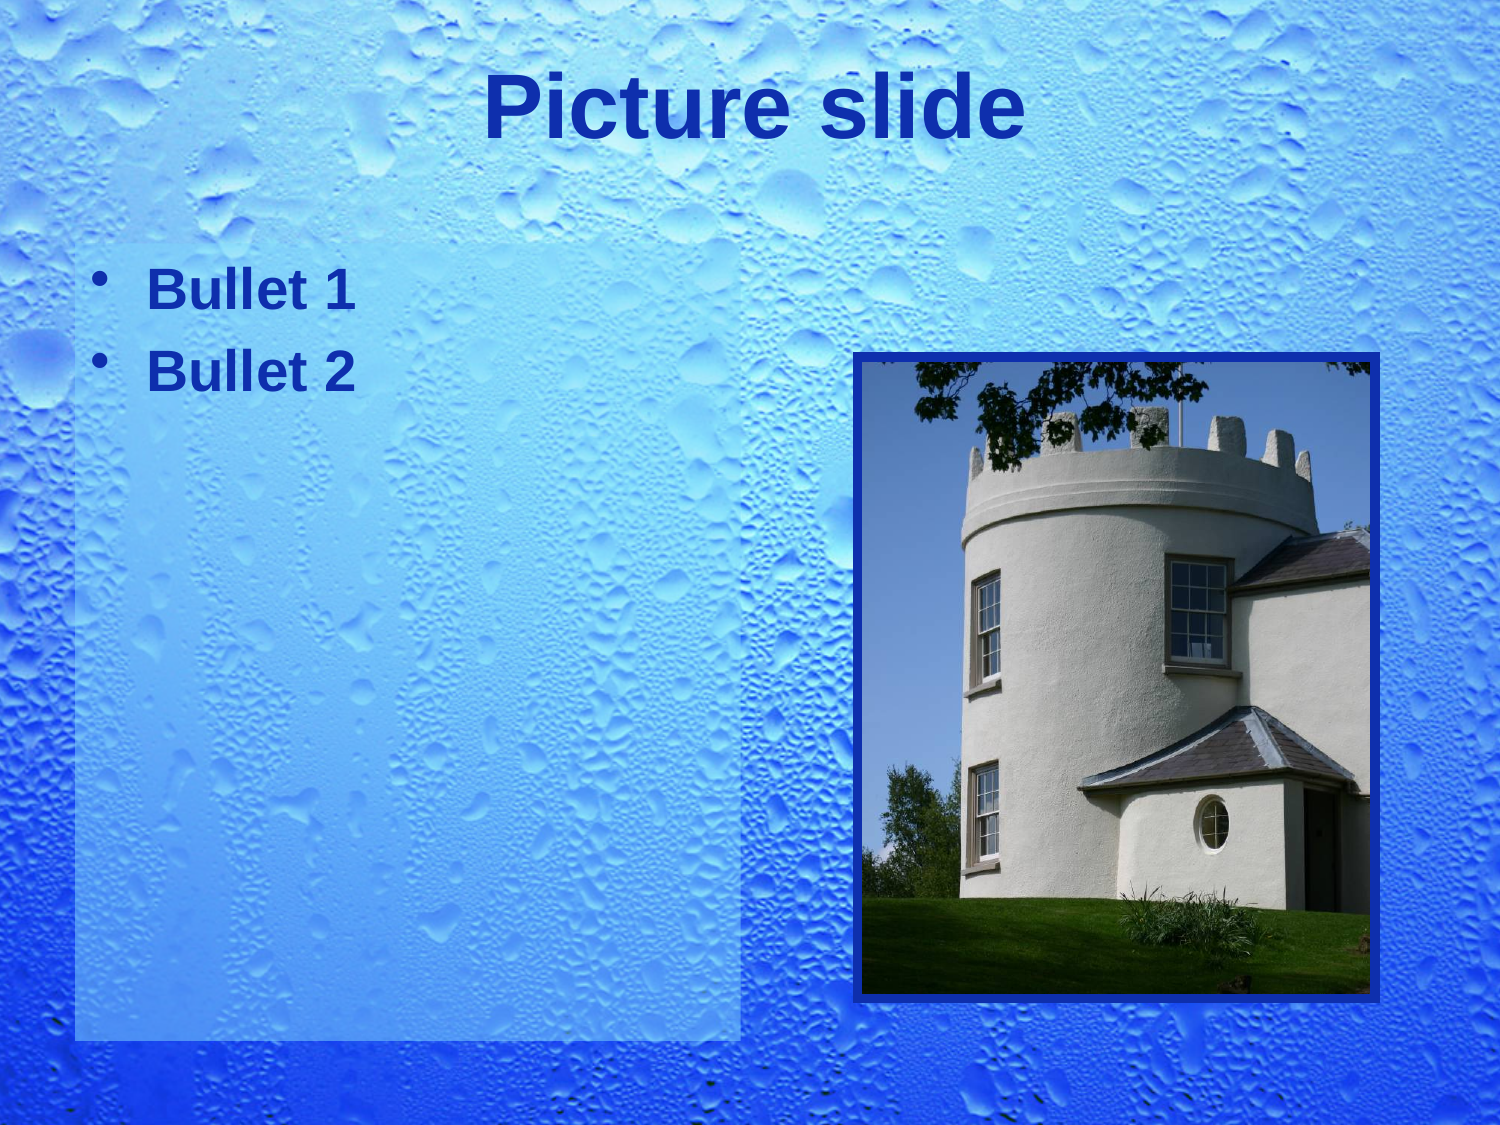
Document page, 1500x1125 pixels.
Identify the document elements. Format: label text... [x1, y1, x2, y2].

picture [0, 0, 1500, 1125]
list Bullet 1 Bullet 2 [75, 243, 741, 1041]
title Picture slide [75, 42, 1436, 161]
